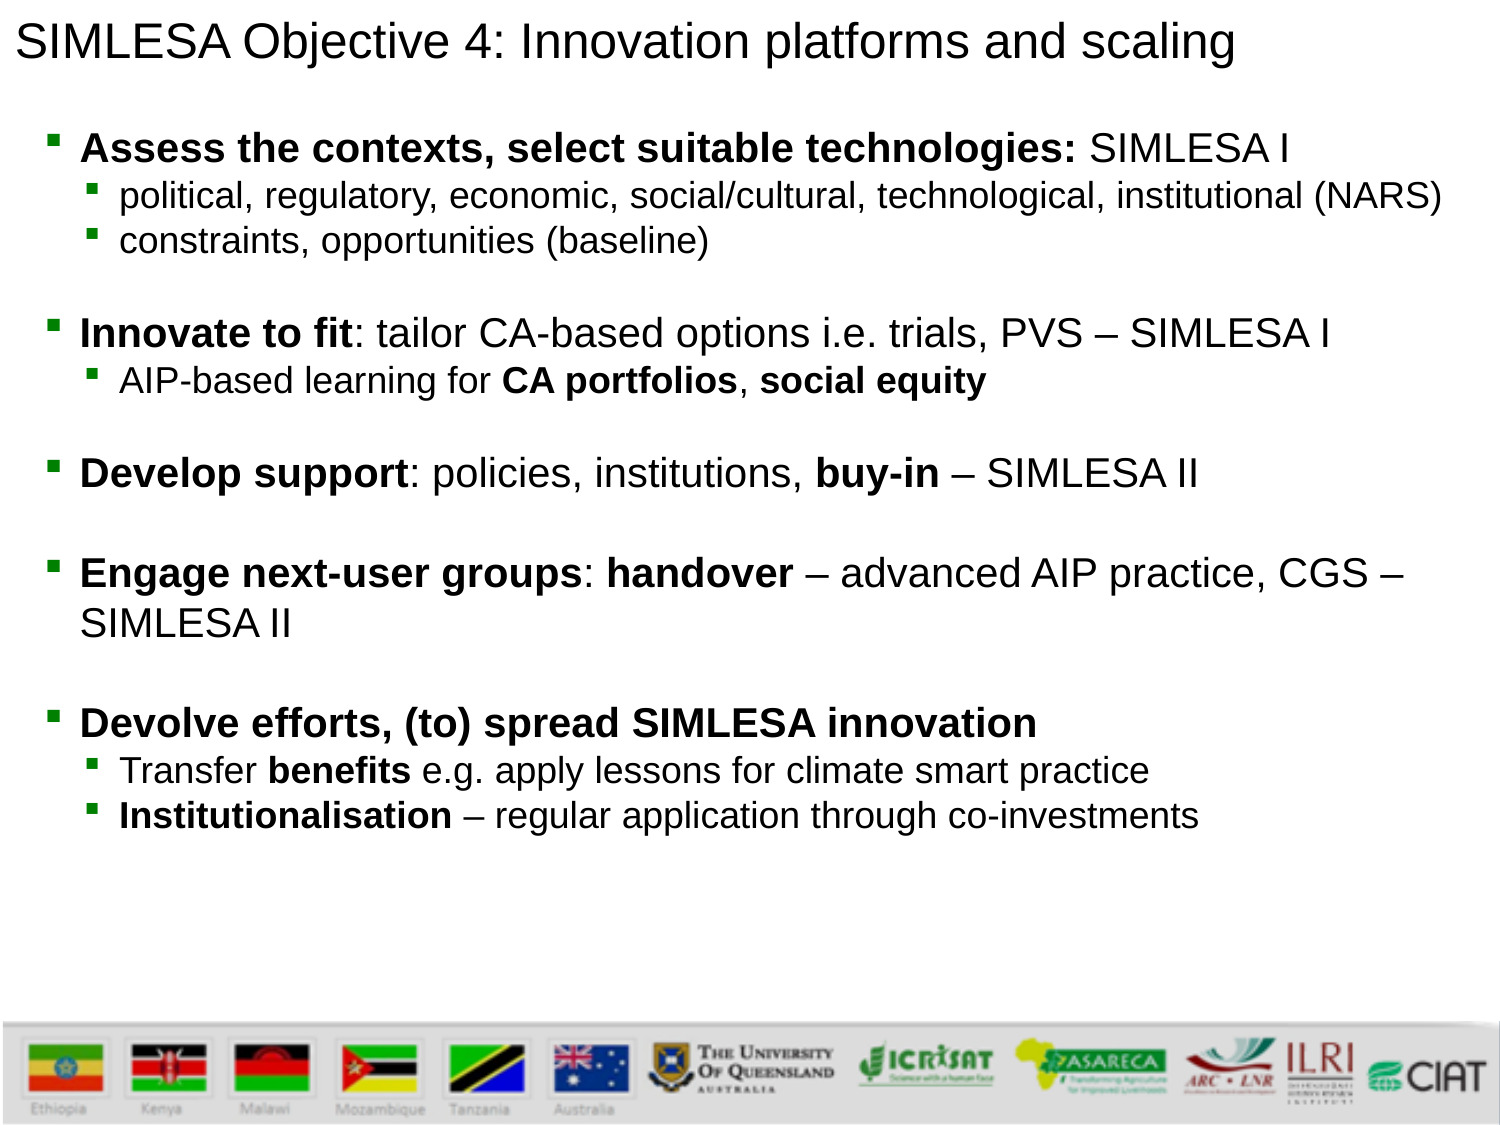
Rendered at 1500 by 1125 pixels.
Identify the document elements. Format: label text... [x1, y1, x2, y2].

text_box SIMLESA Objective 4: Innovation platforms and scaling [0, 0, 1500, 76]
text_box Assess the contexts, select suitable technologies: SIMLESA I political, regulatory, economic, social/cultural, technological, institutional (NARS) constraints, opportunities (baseline) Innovate to fit: tailor CA-based options i.e. trials, PVS – SIMLESA I AIP-based learning for CA portfolios, social equity Develop support: policies, institutions, buy-in – SIMLESA II Engage next-user groups: handover – advanced AIP practice, CGS – SIMLESA II Devolve efforts, (to) spread SIMLESA innovation Transfer benefits e.g. apply lessons for climate smart practice Institutionalisation – regular application through co-investments [29, 113, 1483, 889]
picture [2, 1021, 1500, 1125]
